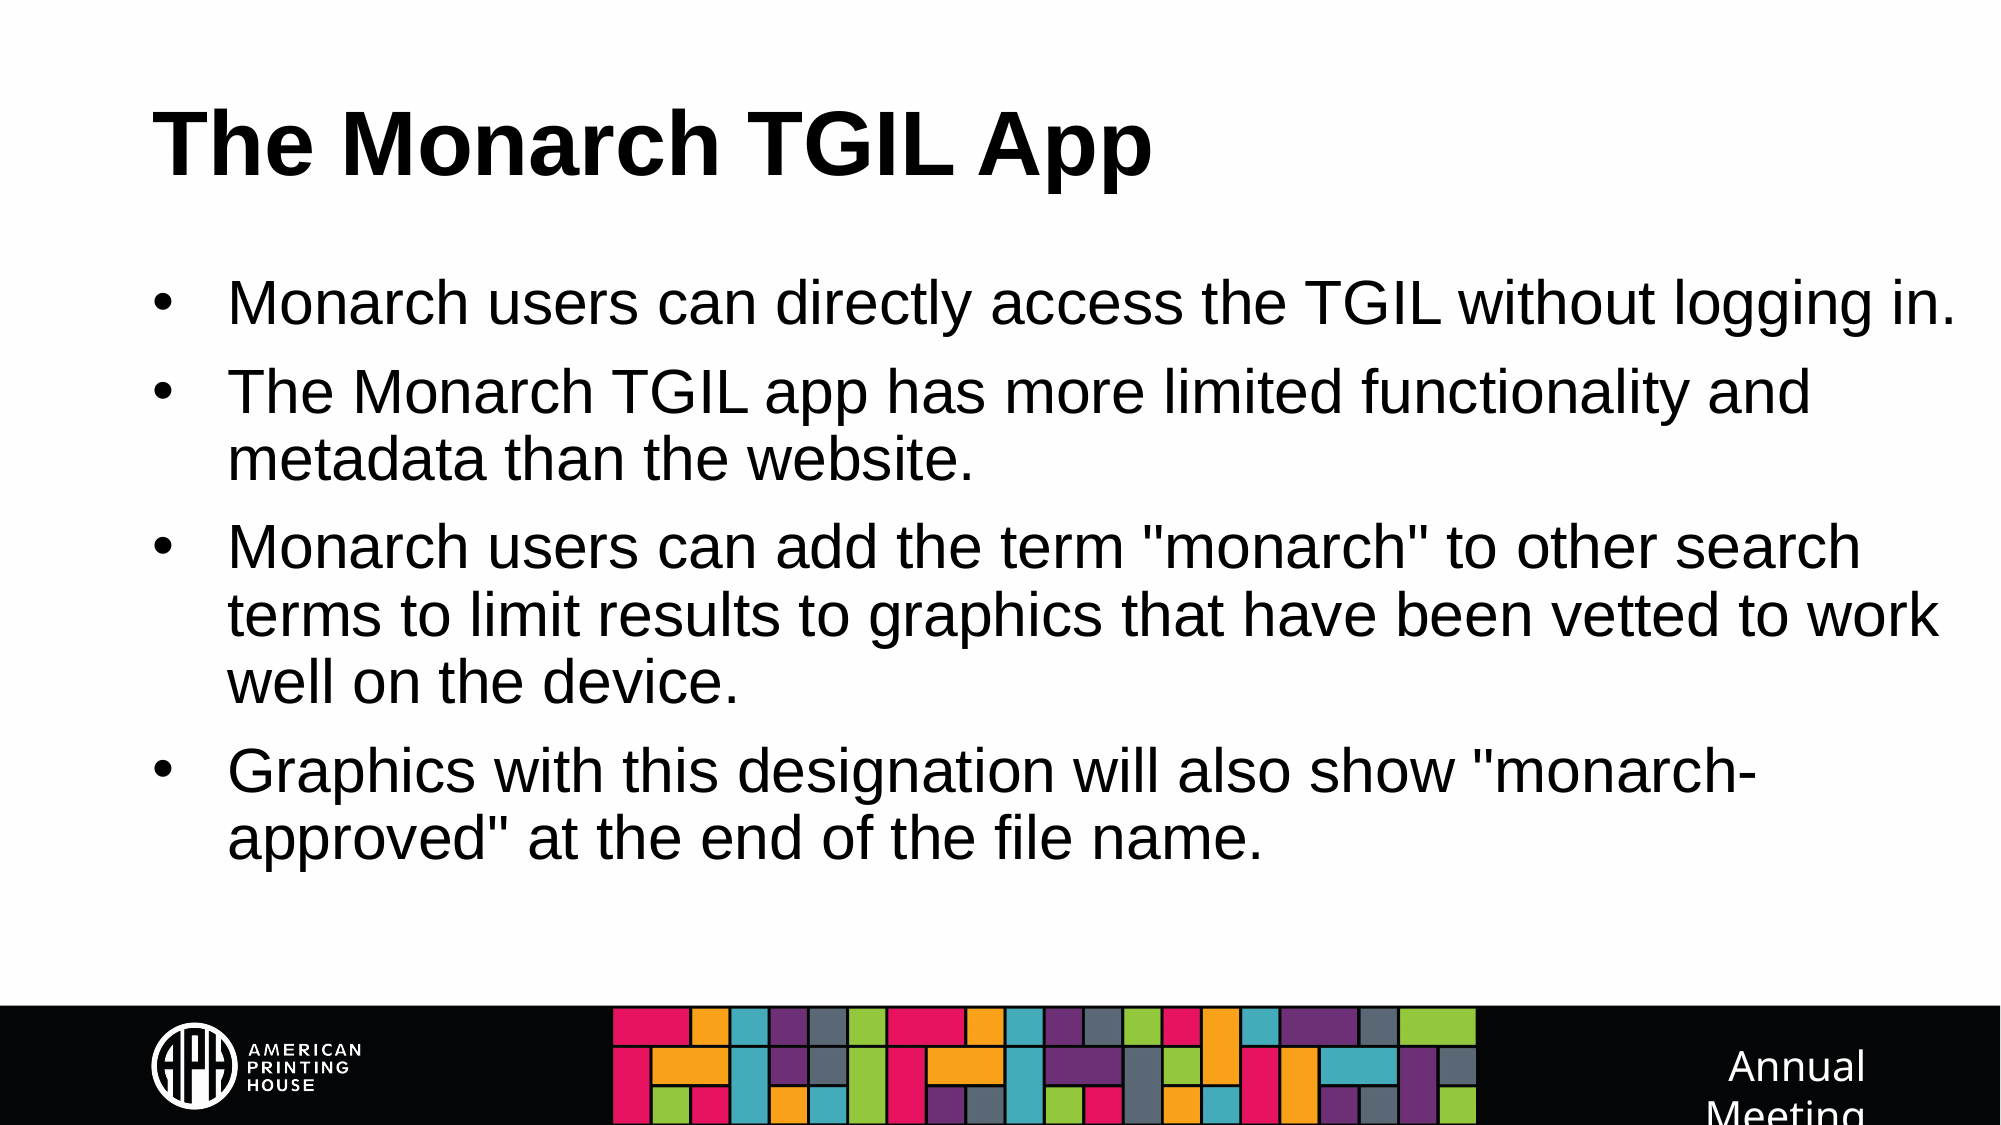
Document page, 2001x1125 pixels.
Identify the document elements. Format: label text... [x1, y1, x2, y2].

title The Monarch TGIL App [137, 59, 1863, 232]
picture [0, 0, 2001, 1125]
picture [1821, 1111, 1833, 1125]
picture [1711, 1105, 1719, 1125]
picture [1748, 1111, 1760, 1118]
picture [1846, 1111, 1858, 1125]
list Monarch users can directly access the TGIL without logging in. The Monarch TGIL app has more limited functionality and metadata than the website. Monarch users can add the term "monarch" to other search terms to limit results to graphics that have been vetted to work well on the device. Graphics with this designation will also show "monarch-approved" at the end of the file name. [137, 263, 1976, 962]
picture [1771, 1111, 1783, 1118]
picture [1727, 1107, 1734, 1125]
